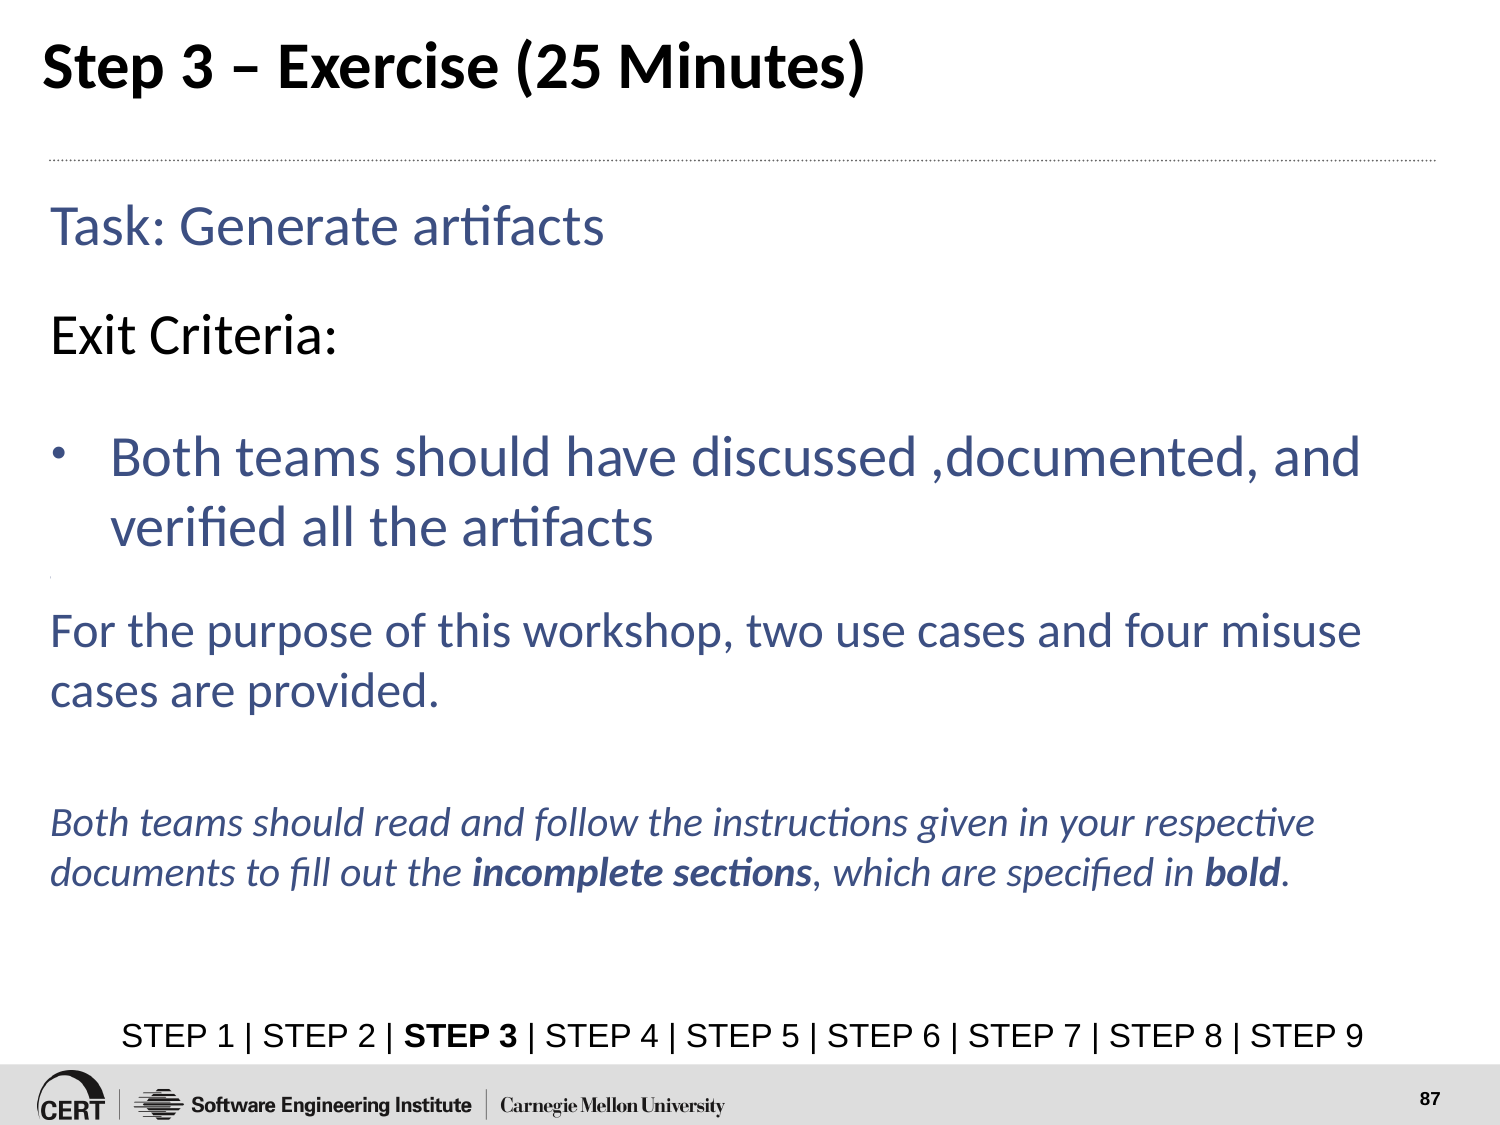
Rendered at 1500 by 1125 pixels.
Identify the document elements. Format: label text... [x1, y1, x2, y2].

picture [37, 1069, 725, 1122]
title Step 3 – Exercise (25 Minutes) [42, 37, 1434, 155]
text_box STEP 1 | STEP 2 | STEP 3 | STEP 4 | STEP 5 | STEP 6 | STEP 7 | STEP 8 | STEP 9 [49, 1014, 1437, 1068]
list Task: Generate artifacts Exit Criteria: Both teams should have discussed ,documented, and verified all the artifacts [[ For the purpose of this workshop, two use cases and four misuse cases are provided. Both teams should read and follow the instructions given in your respective documents to fill out the incomplete sections, which are specified in bold. [49, 187, 1438, 1001]
